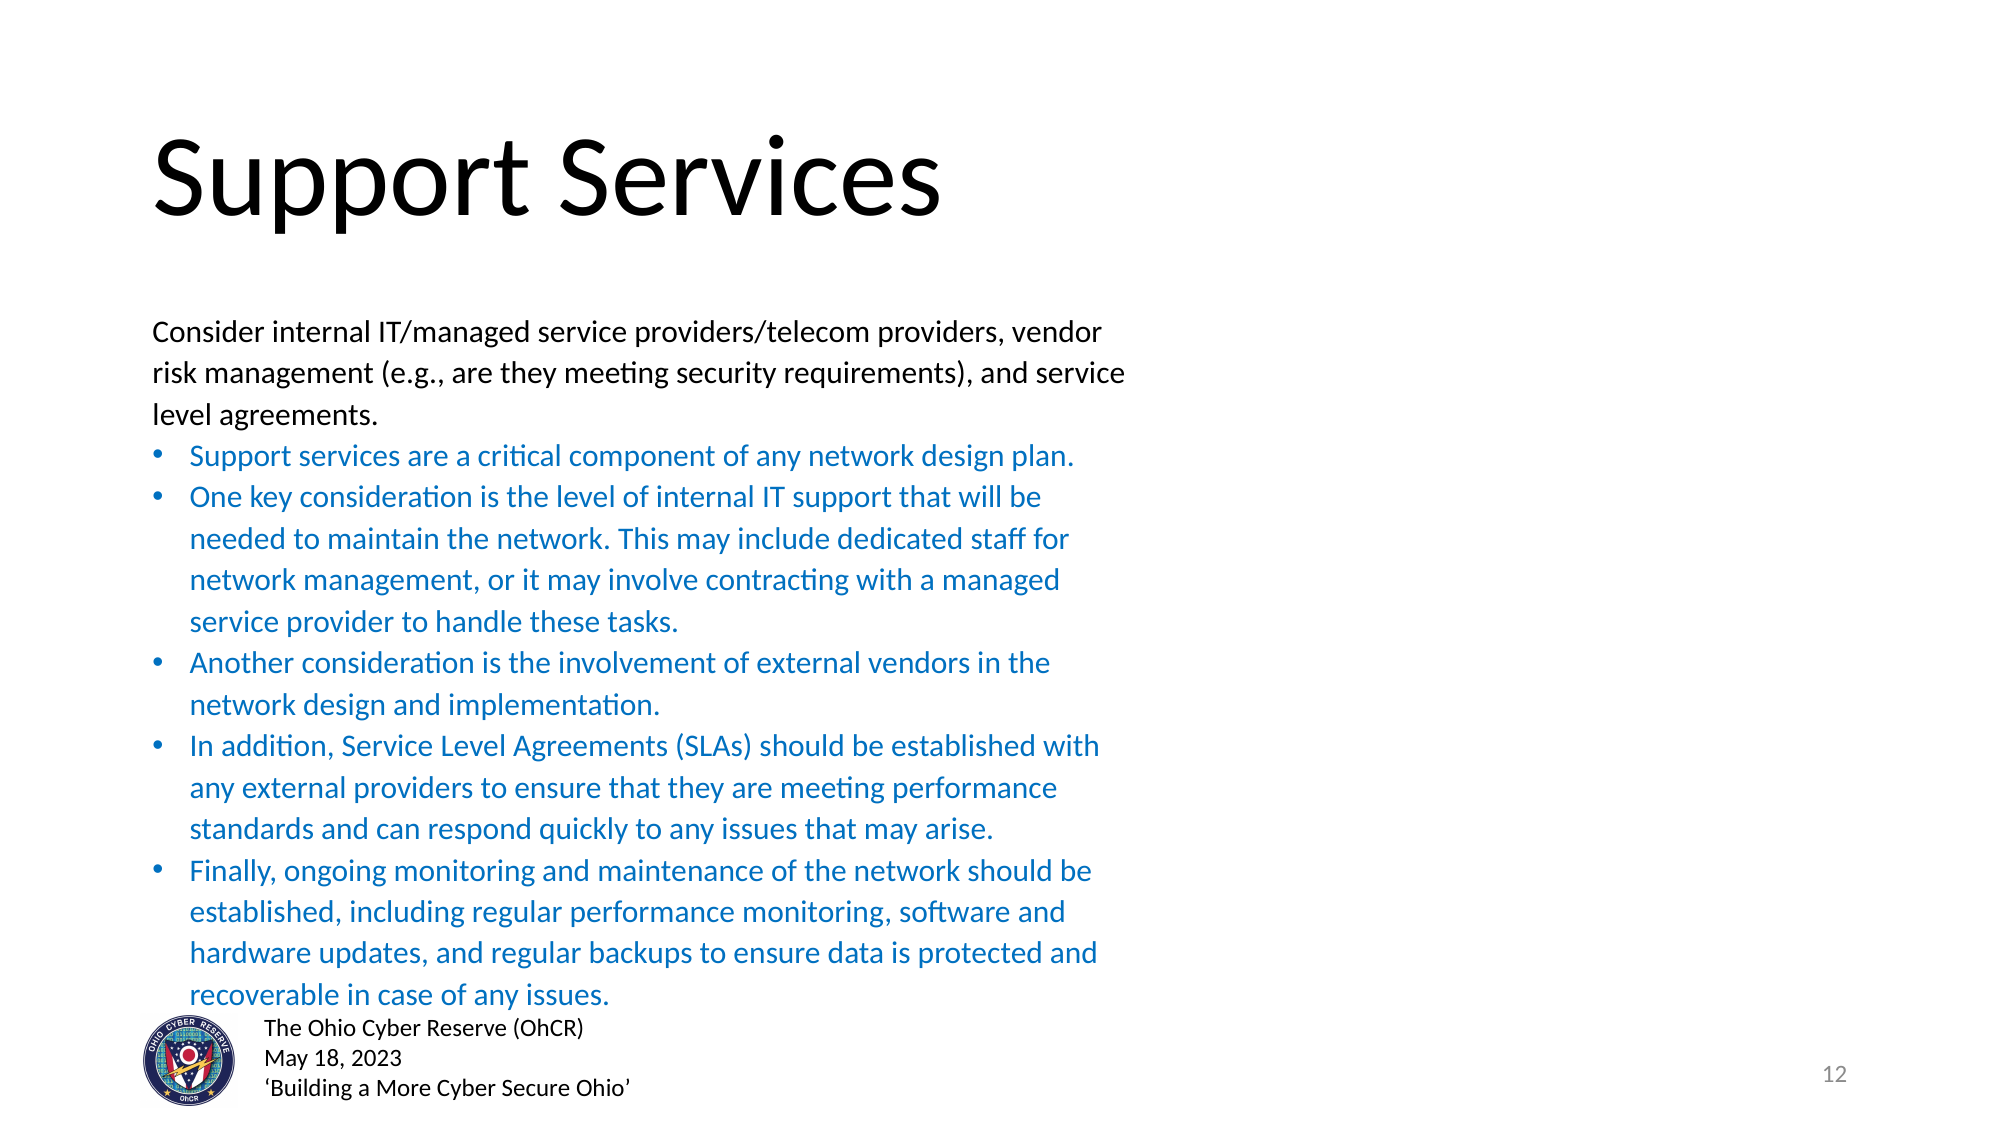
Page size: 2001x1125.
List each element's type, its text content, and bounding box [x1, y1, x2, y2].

picture [140, 1013, 238, 1108]
slide_number 12 [1412, 1042, 1863, 1103]
text_box The Ohio Cyber Reserve (OhCR) May 18, 2023 ‘Building a More Cyber Secure Ohio’ [249, 1004, 647, 1109]
title Support Services [137, 59, 1863, 278]
list Consider internal IT/managed service providers/telecom providers, vendor risk management (e.g., are they meeting security requirements), and service level agreements. Support services are a critical component of any network design plan. One key consideration is the level of internal IT support that will be needed to maintain the network. This may include dedicated staff for network management, or it may involve contracting with a managed service provider to handle these tasks. Another consideration is the involvement of external vendors in the network design and implementation. In addition, Service Level Agreements (SLAs) should be established with any external providers to ensure that they are meeting performance standards and can respond quickly to any issues that may arise. Finally, ongoing monitoring and maintenance of the network should be established, including regular performance monitoring, software and hardware updates, and regular backups to ensure data is protected and recoverable in case of any issues. [137, 299, 1151, 1031]
